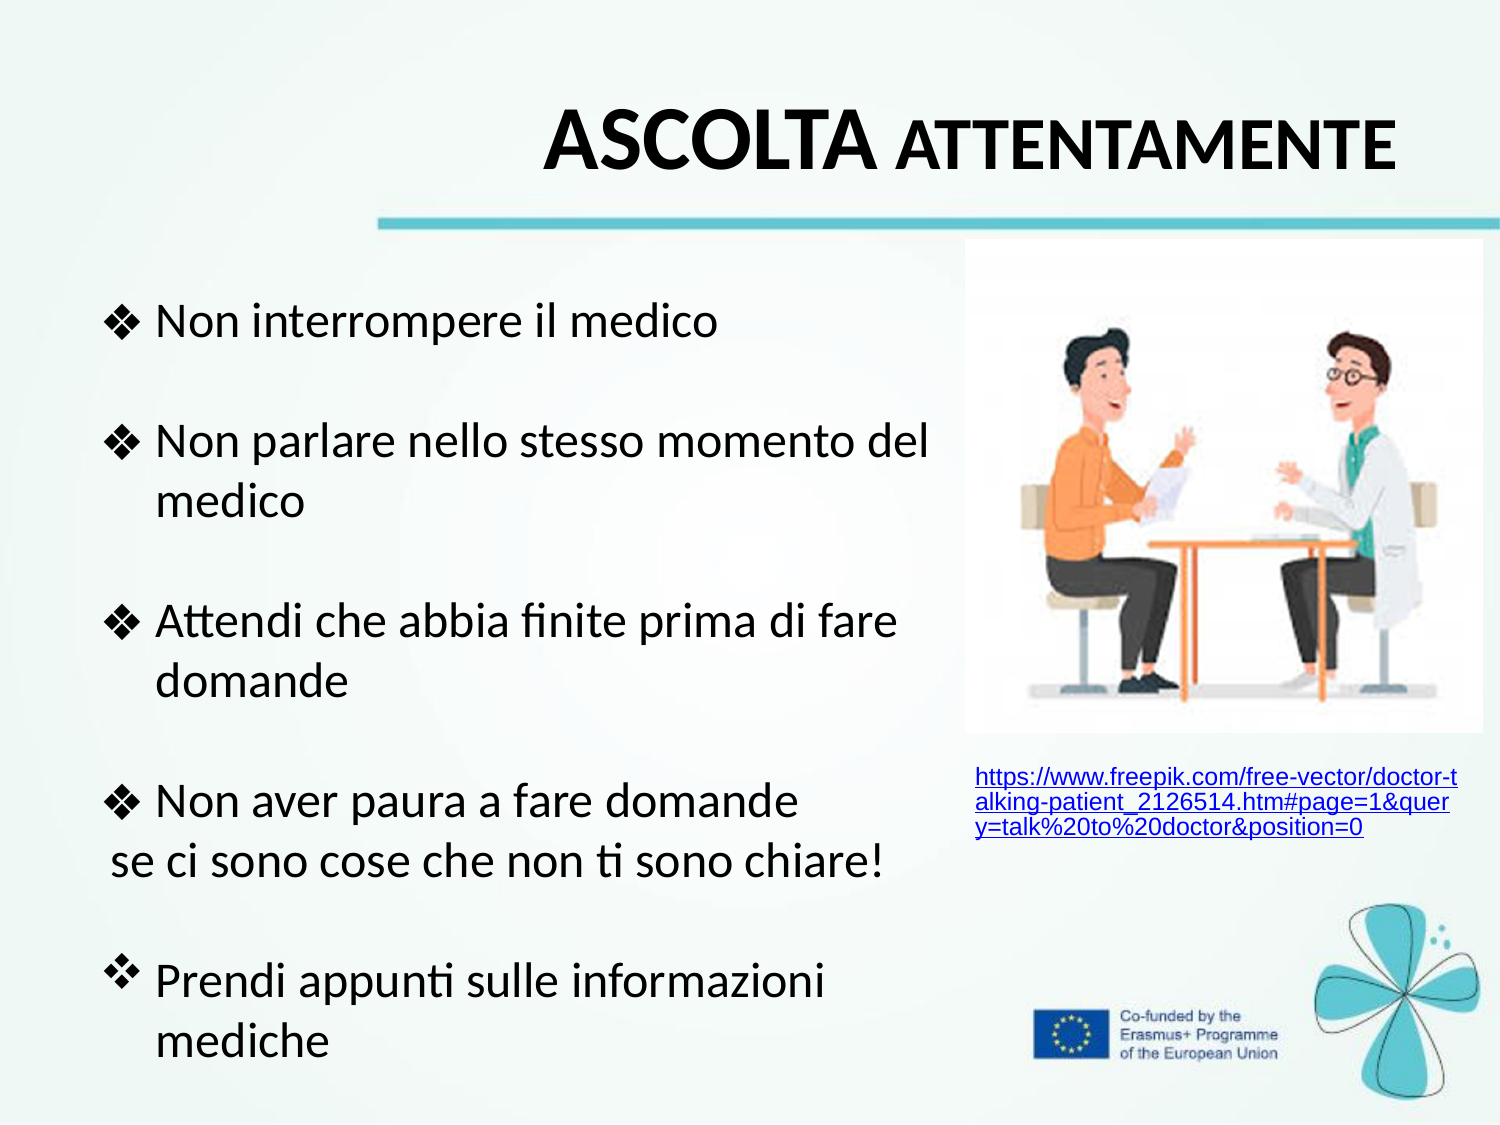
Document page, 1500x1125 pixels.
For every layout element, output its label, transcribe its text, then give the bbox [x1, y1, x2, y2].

picture [0, 0, 1500, 1125]
text_box https://www.freepik.com/free-vector/doctor-talking-patient_2126514.htm#page=1&query=talk%20to%20doctor&position=0 [960, 753, 1478, 799]
text_box ASCOLTA ATTENTAMENTE [442, 70, 1431, 196]
text_box Non interrompere il medico Non parlare nello stesso momento del medico Attendi che abbia finite prima di fare domande Non aver paura a fare domande se ci sono cose che non ti sono chiare! Prendi appunti sulle informazioni mediche [9, 280, 1019, 1125]
